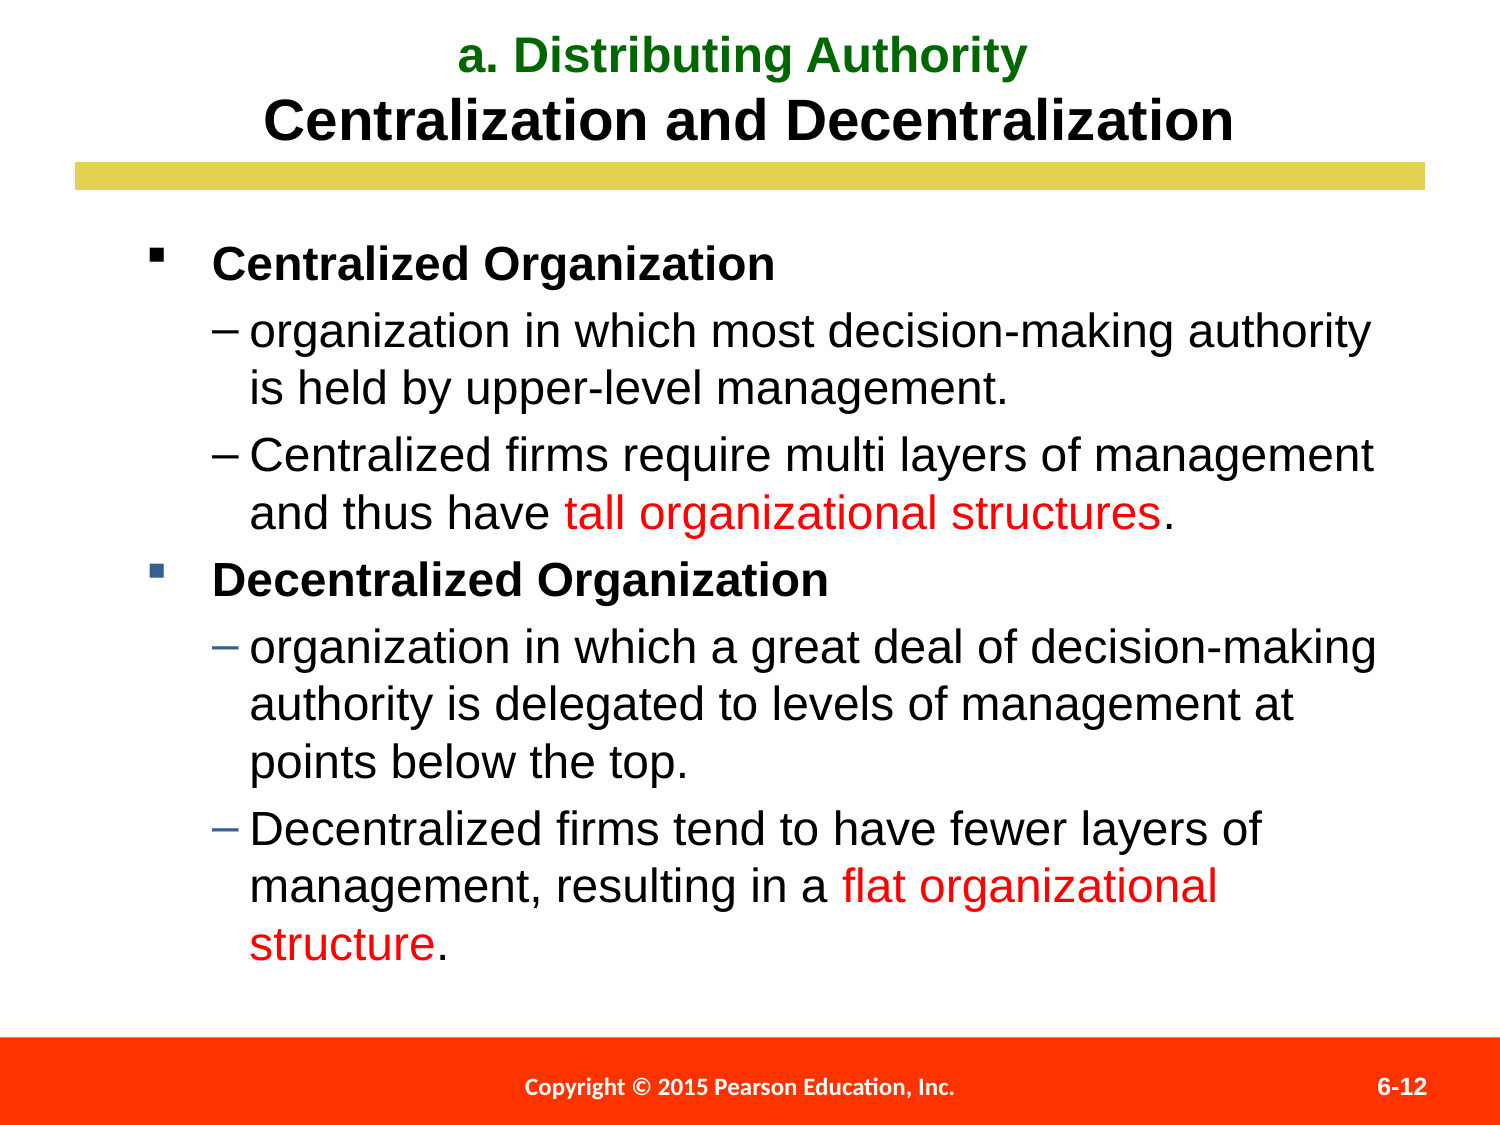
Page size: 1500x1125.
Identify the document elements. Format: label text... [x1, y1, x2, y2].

list Centralized Organization organization in which most decision-making authority is held by upper-level management. Centralized firms require multi layers of management and thus have tall organizational structures. Decentralized Organization organization in which a great deal of decision-making authority is delegated to levels of management at points below the top. Decentralized firms tend to have fewer layers of management, resulting in a flat organizational structure. [74, 224, 1426, 1031]
picture [75, 163, 1425, 190]
text_box a. Distributing Authority Centralization and Decentralization [74, 12, 1425, 163]
